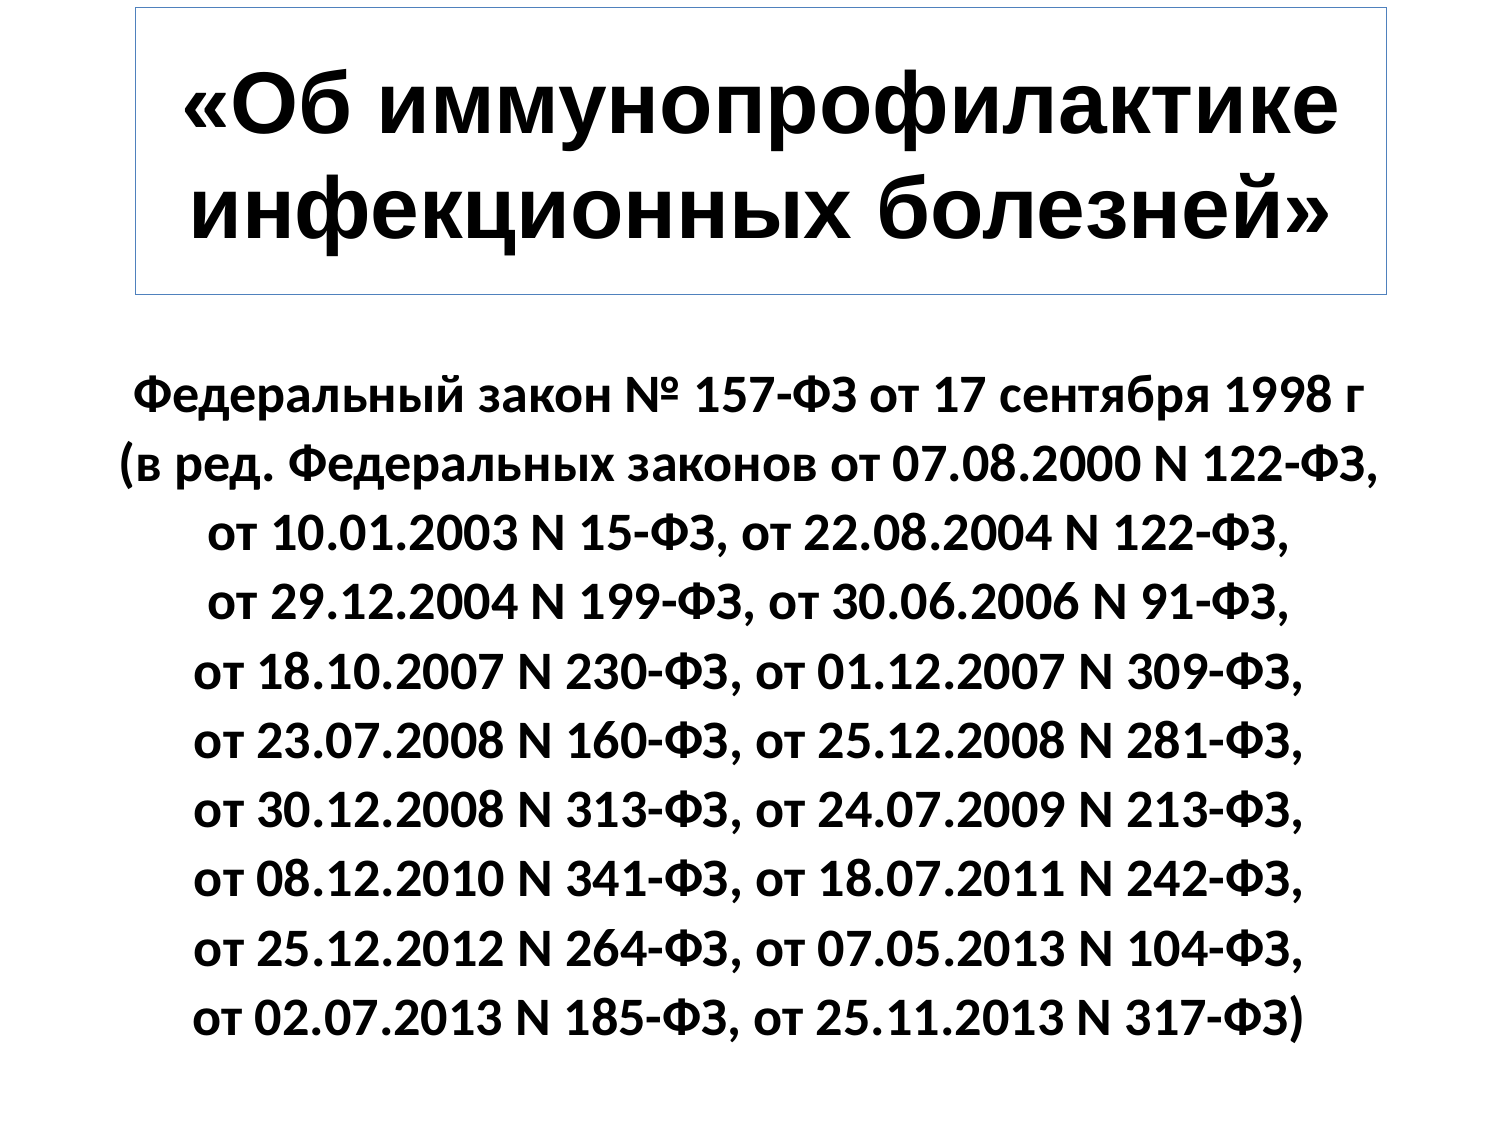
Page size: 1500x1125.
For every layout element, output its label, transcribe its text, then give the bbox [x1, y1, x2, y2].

subtitle Федеральный закон № 157-ФЗ от 17 сентября 1998 г (в ред. Федеральных законов от 07.08.2000 N 122-ФЗ, от 10.01.2003 N 15-ФЗ, от 22.08.2004 N 122-ФЗ, от 29.12.2004 N 199-ФЗ, от 30.06.2006 N 91-ФЗ, от 18.10.2007 N 230-ФЗ, от 01.12.2007 N 309-ФЗ, от 23.07.2008 N 160-ФЗ, от 25.12.2008 N 281-ФЗ, от 30.12.2008 N 313-ФЗ, от 24.07.2009 N 213-ФЗ, от 08.12.2010 N 341-ФЗ, от 18.07.2011 N 242-ФЗ, от 25.12.2012 N 264-ФЗ, от 07.05.2013 N 104-ФЗ, от 02.07.2013 N 185-ФЗ, от 25.11.2013 N 317-ФЗ) [88, 357, 1412, 870]
title «Об иммунопрофилактике инфекционных болезней» [135, 7, 1387, 295]
